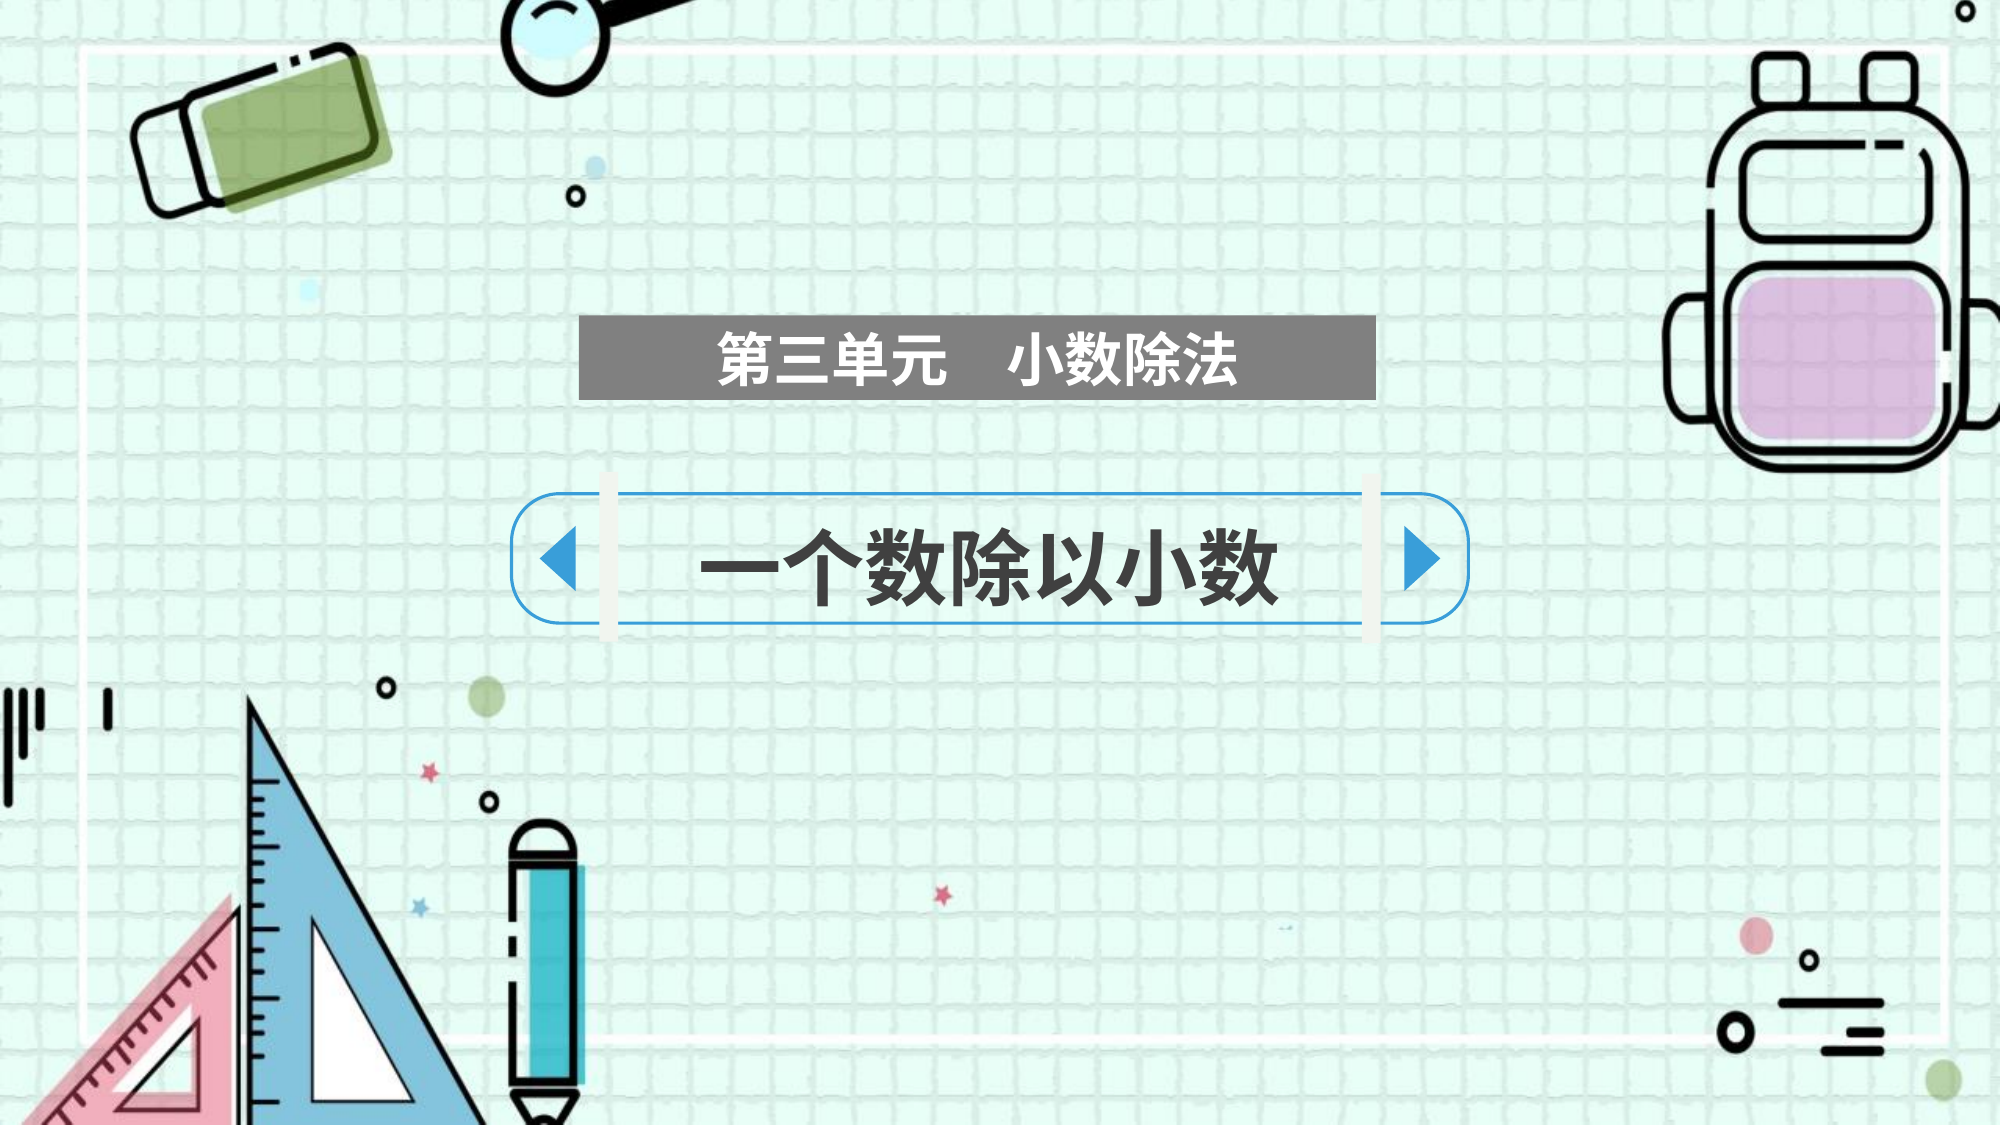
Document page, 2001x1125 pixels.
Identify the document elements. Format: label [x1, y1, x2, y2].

text_box [511, 471, 1469, 644]
picture [0, 0, 2000, 1125]
